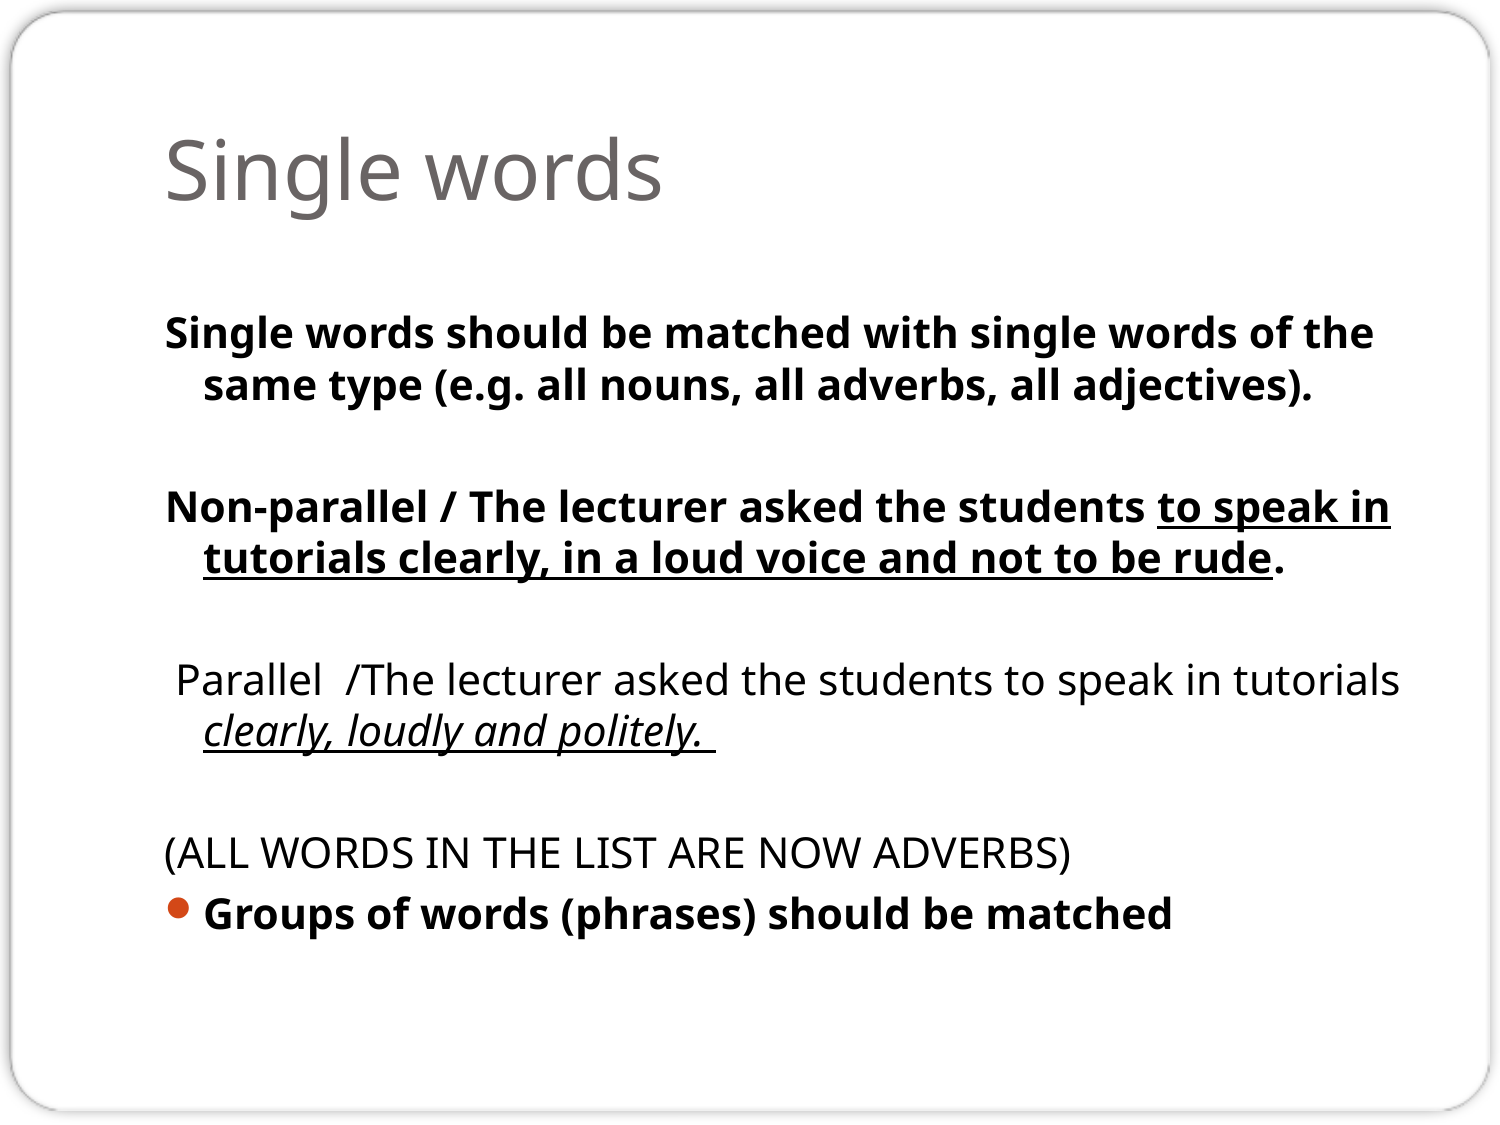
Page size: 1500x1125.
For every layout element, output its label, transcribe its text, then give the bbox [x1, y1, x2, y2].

list Single words should be matched with single words of the same type (e.g. all nouns, all adverbs, all adjectives). Non-parallel / The lecturer asked the students to speak in tutorials clearly, in a loud voice and not to be rude. Parallel /The lecturer asked the students to speak in tutorials clearly, loudly and politely. (ALL WORDS IN THE LIST ARE NOW ADVERBS) Groups of words (phrases) should be matched [150, 237, 1425, 988]
title Single words [150, 45, 1425, 233]
